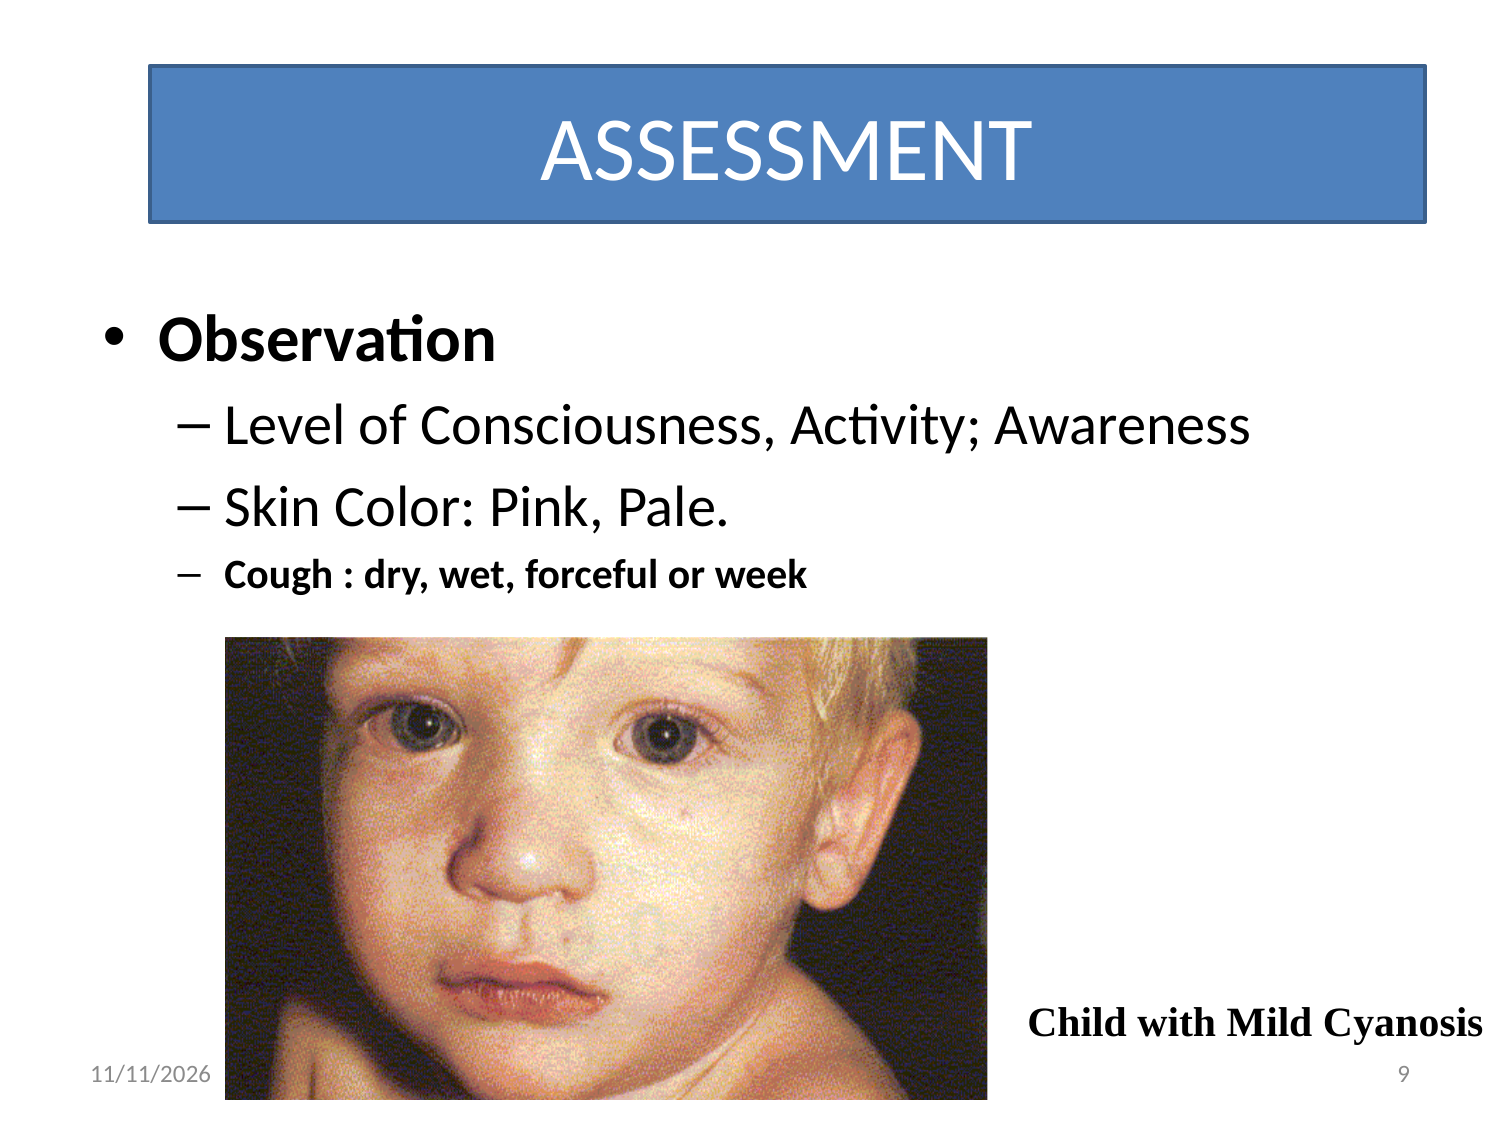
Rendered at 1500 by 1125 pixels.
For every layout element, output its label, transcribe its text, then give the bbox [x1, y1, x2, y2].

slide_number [75, 1042, 219, 1103]
list Observation Level of Consciousness, Activity; Awareness Skin Color: Pink, Pale. Cough : dry, wet, forceful or week [87, 287, 1450, 675]
text_box Child with Mild Cyanosis [1012, 987, 1500, 1053]
title ASSESSMENT [148, 64, 1427, 224]
slide_number 9 [1074, 1053, 1425, 1103]
picture [224, 637, 988, 1101]
